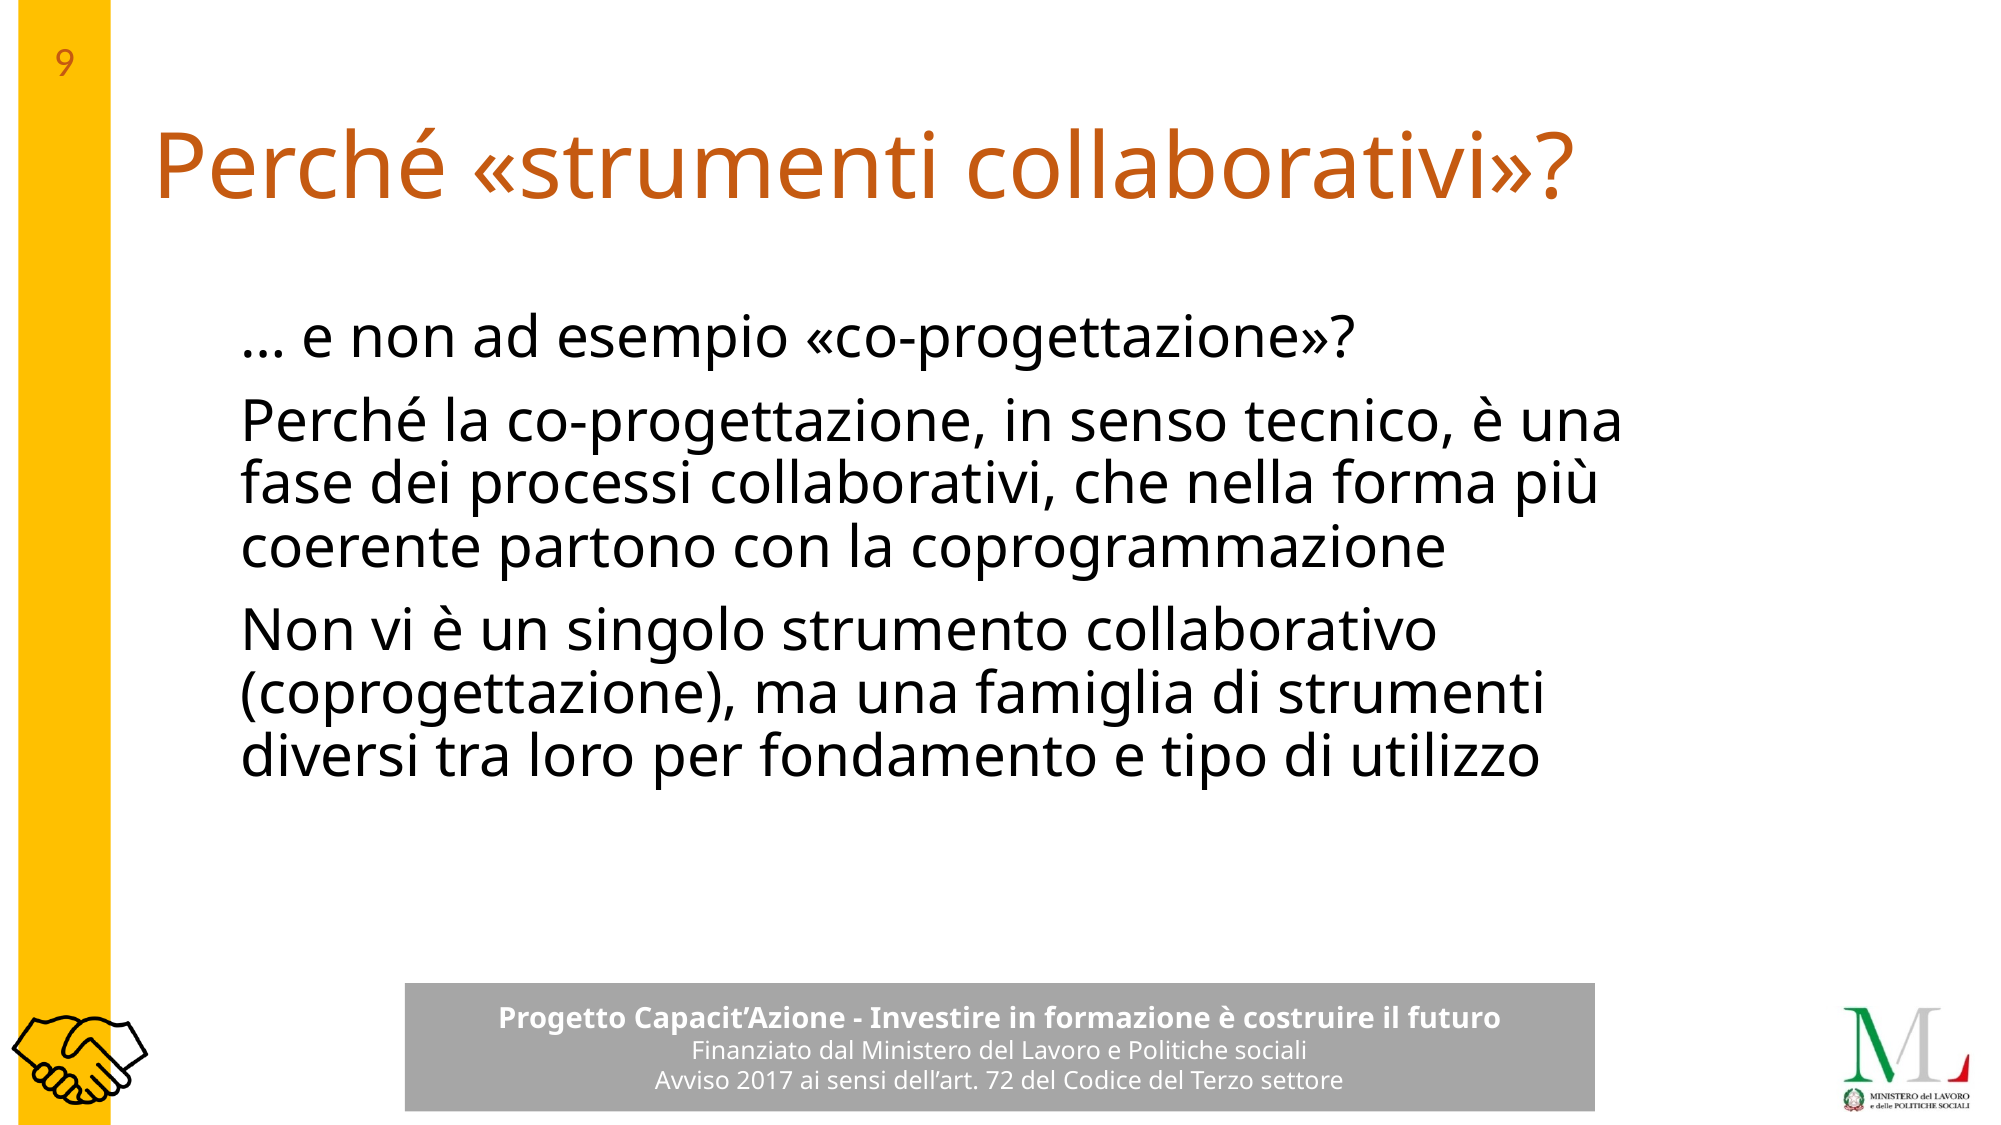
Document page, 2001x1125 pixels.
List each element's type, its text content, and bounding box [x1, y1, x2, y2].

list … e non ad esempio «co-progettazione»? Perché la co-progettazione, in senso tecnico, è una fase dei processi collaborativi, che nella forma più coerente partono con la coprogrammazione Non vi è un singolo strumento collaborativo (coprogettazione), ma una famiglia di strumenti diversi tra loro per fondamento e tipo di utilizzo [225, 299, 1723, 1014]
slide_number 9 [1911, 1057, 1995, 1118]
picture [10, 1009, 149, 1109]
title Perché «strumenti collaborativi»? [137, 59, 1863, 278]
picture [1826, 1006, 1987, 1112]
